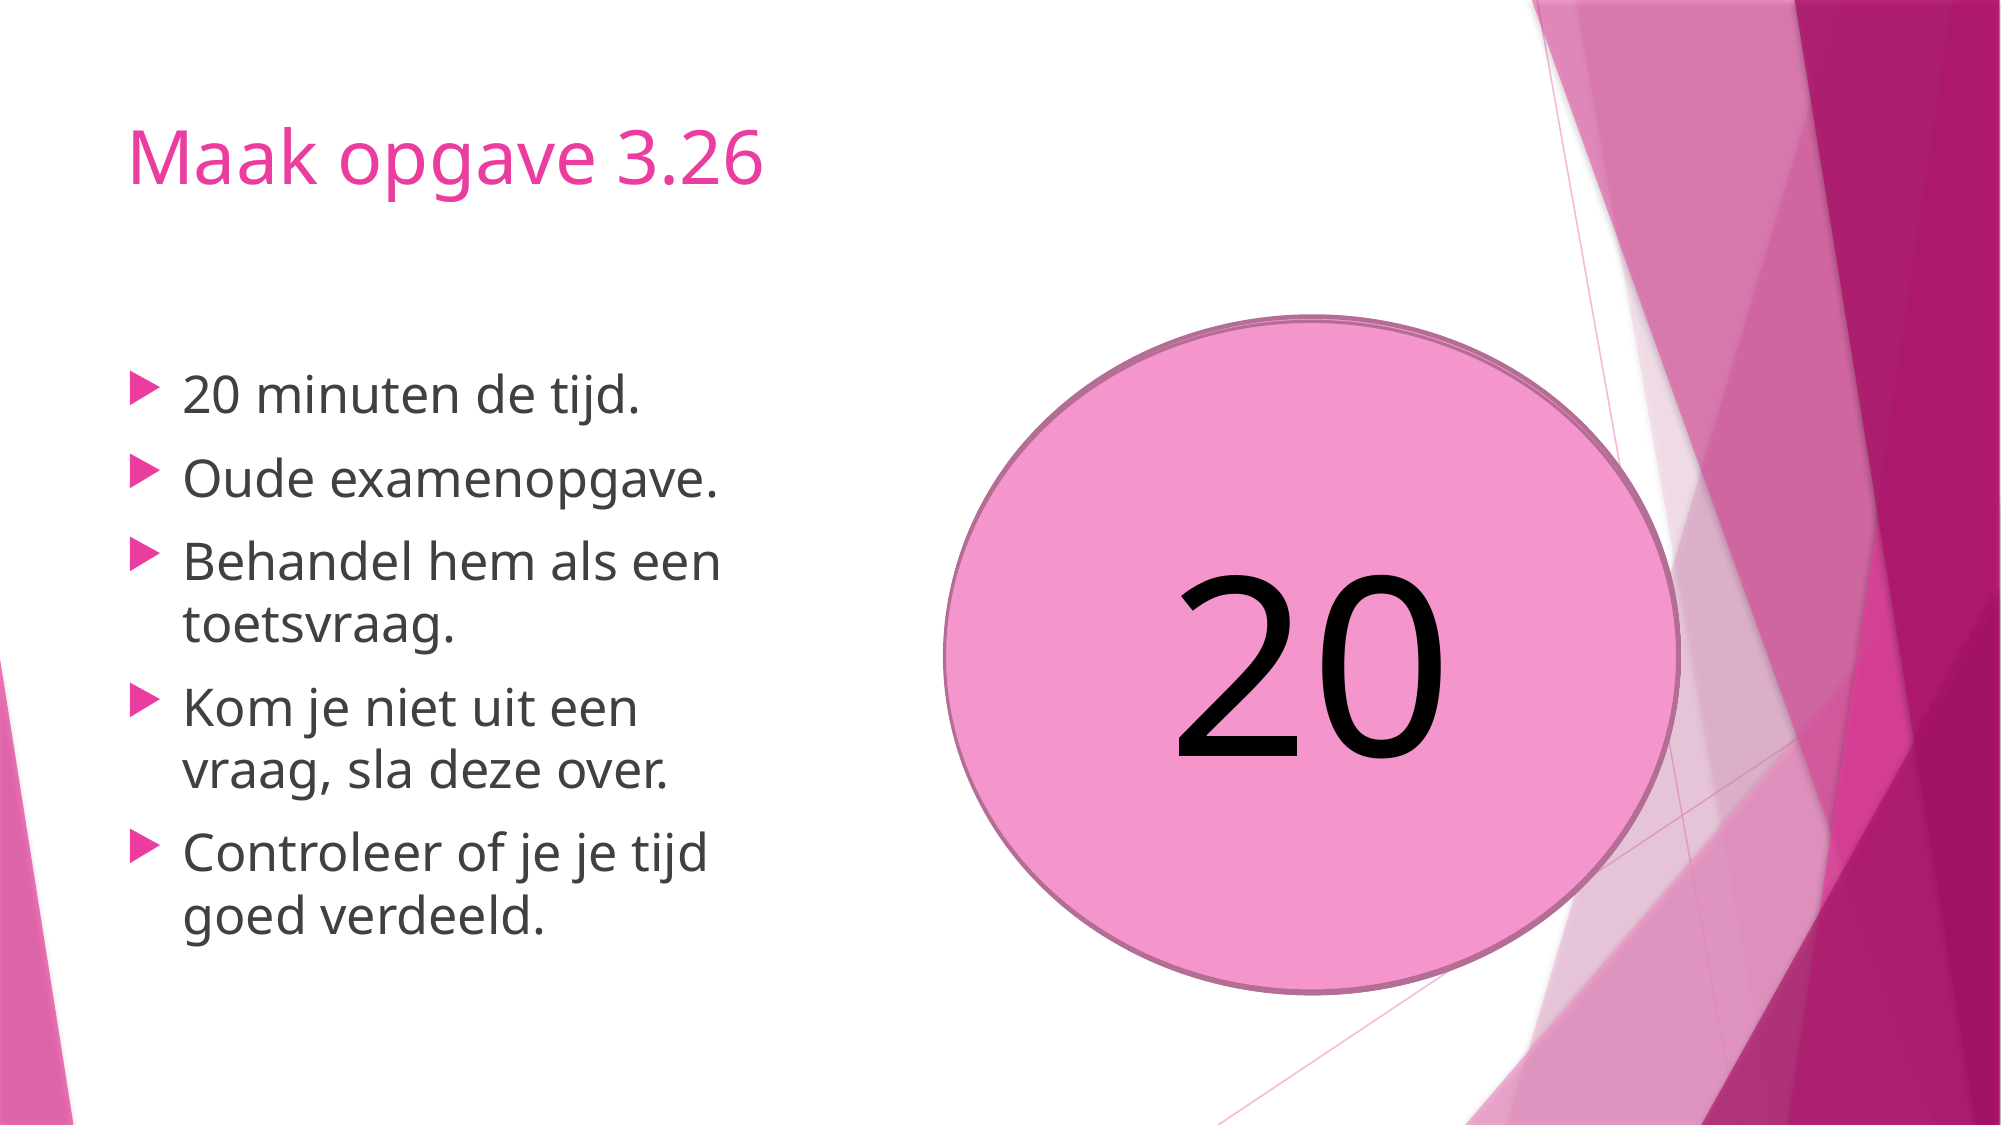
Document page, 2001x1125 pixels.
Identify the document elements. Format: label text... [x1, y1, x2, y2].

title Maak opgave 3.26 [111, 101, 1522, 319]
text_box 19 [988, 666, 1680, 996]
list 20 minuten de tijd. Oude examenopgave. Behandel hem als een toetsvraag. Kom je niet uit een vraag, sla deze over. Controleer of je je tijd goed verdeeld. [111, 354, 774, 992]
text_box 18 [975, 315, 1680, 635]
text_box 20 [942, 319, 1680, 993]
